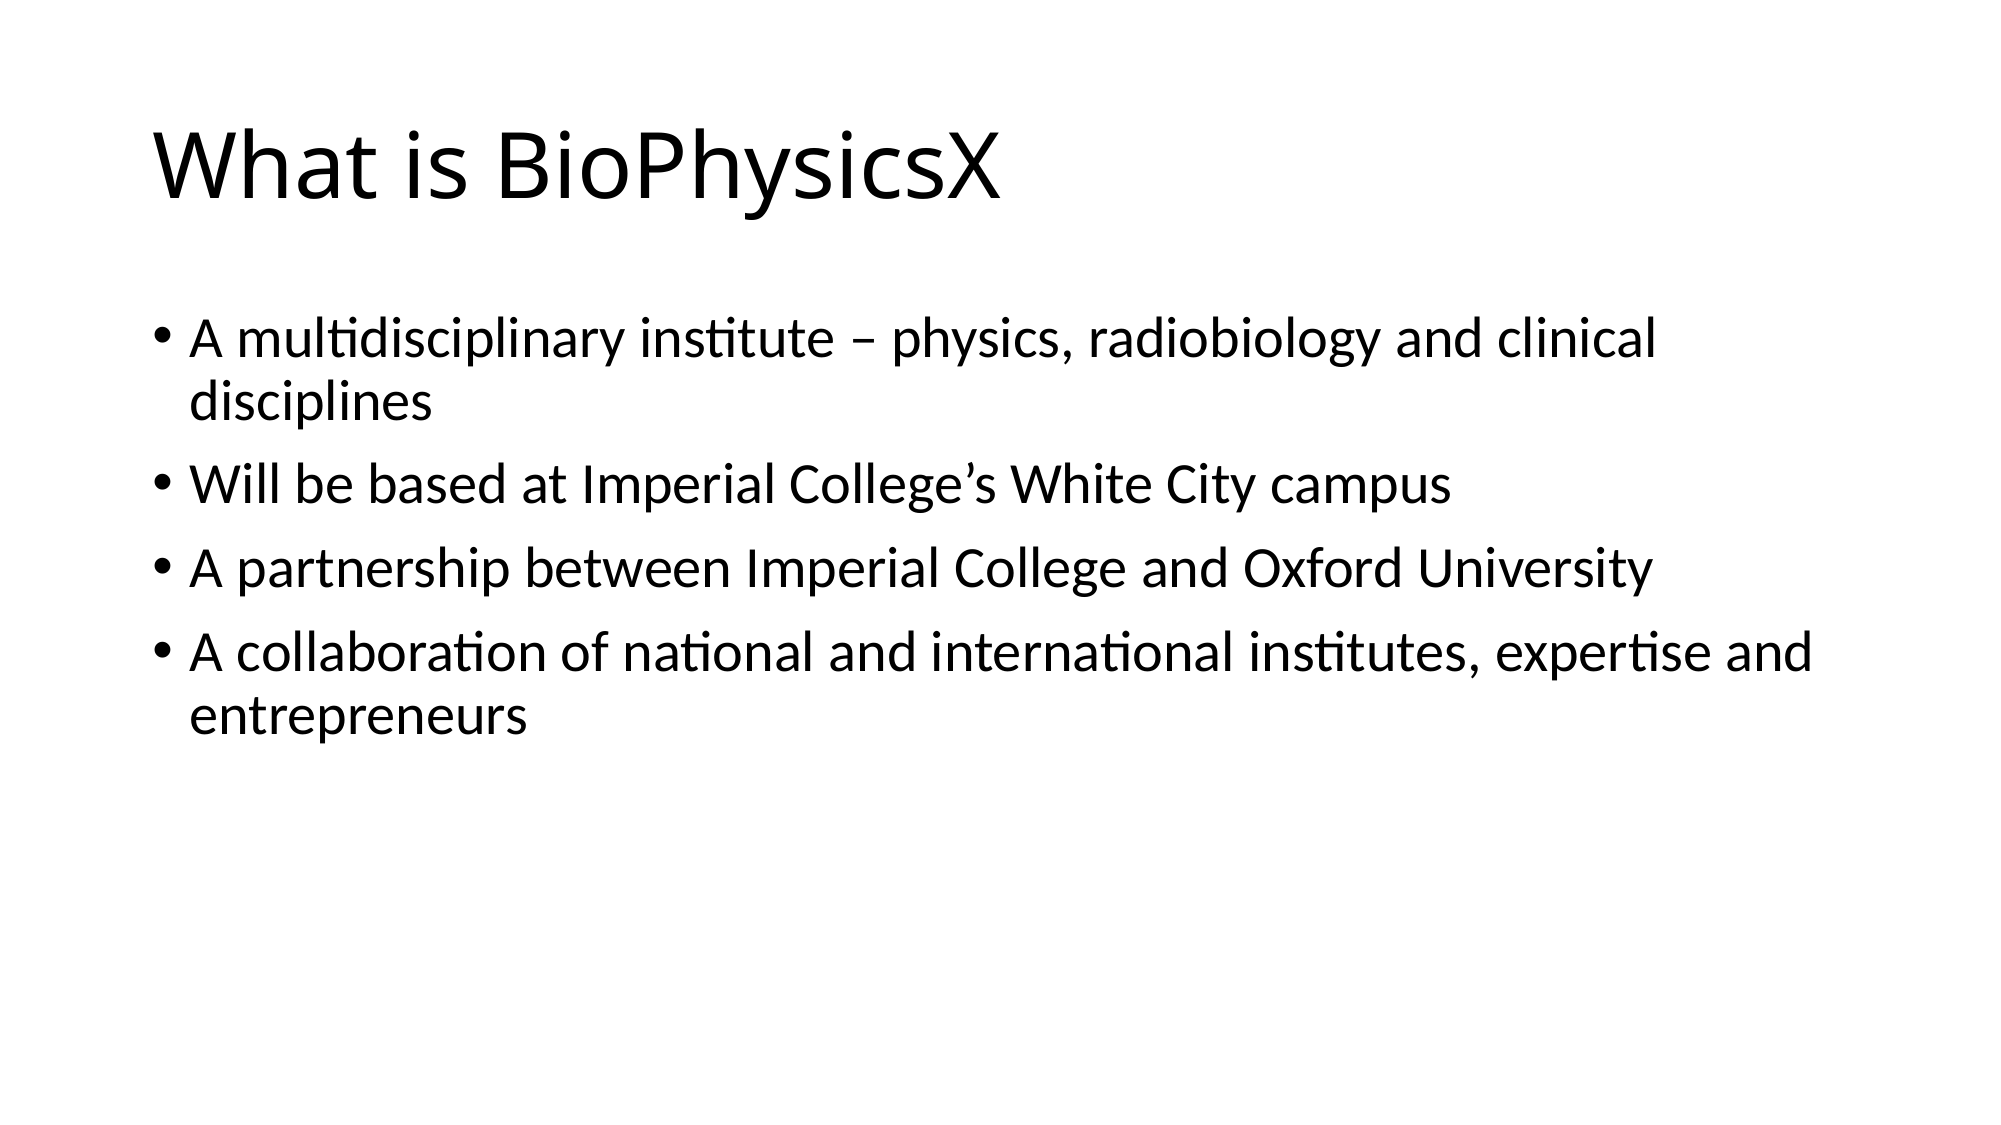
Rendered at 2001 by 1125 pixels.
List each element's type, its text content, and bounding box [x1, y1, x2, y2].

title What is BioPhysicsX [137, 59, 1863, 278]
list A multidisciplinary institute – physics, radiobiology and clinical disciplines Will be based at Imperial College’s White City campus A partnership between Imperial College and Oxford University A collaboration of national and international institutes, expertise and entrepreneurs [137, 299, 1863, 1014]
